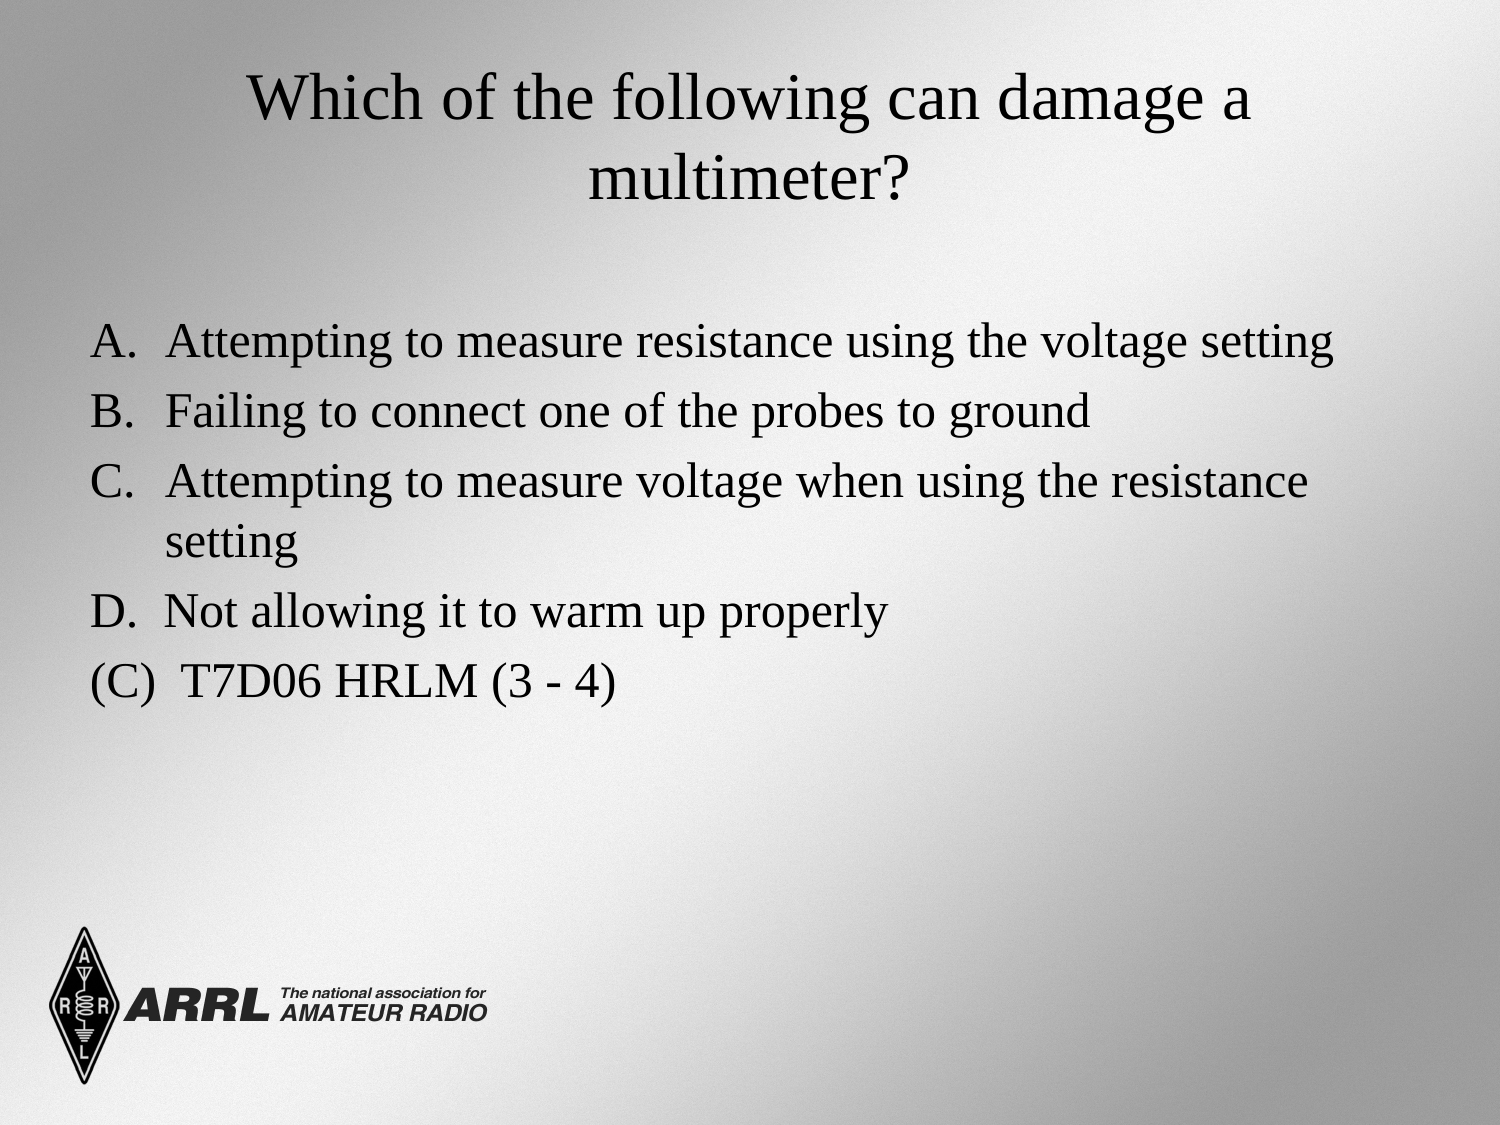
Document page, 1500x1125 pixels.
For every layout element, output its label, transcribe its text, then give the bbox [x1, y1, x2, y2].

list Attempting to measure resistance using the voltage setting Failing to connect one of the probes to ground Attempting to measure voltage when using the resistance setting D. Not allowing it to warm up properly (C) T7D06 HRLM (3 - 4) [75, 299, 1425, 1005]
picture [0, 0, 1500, 1125]
title Which of the following can damage a multimeter? [75, 45, 1425, 233]
